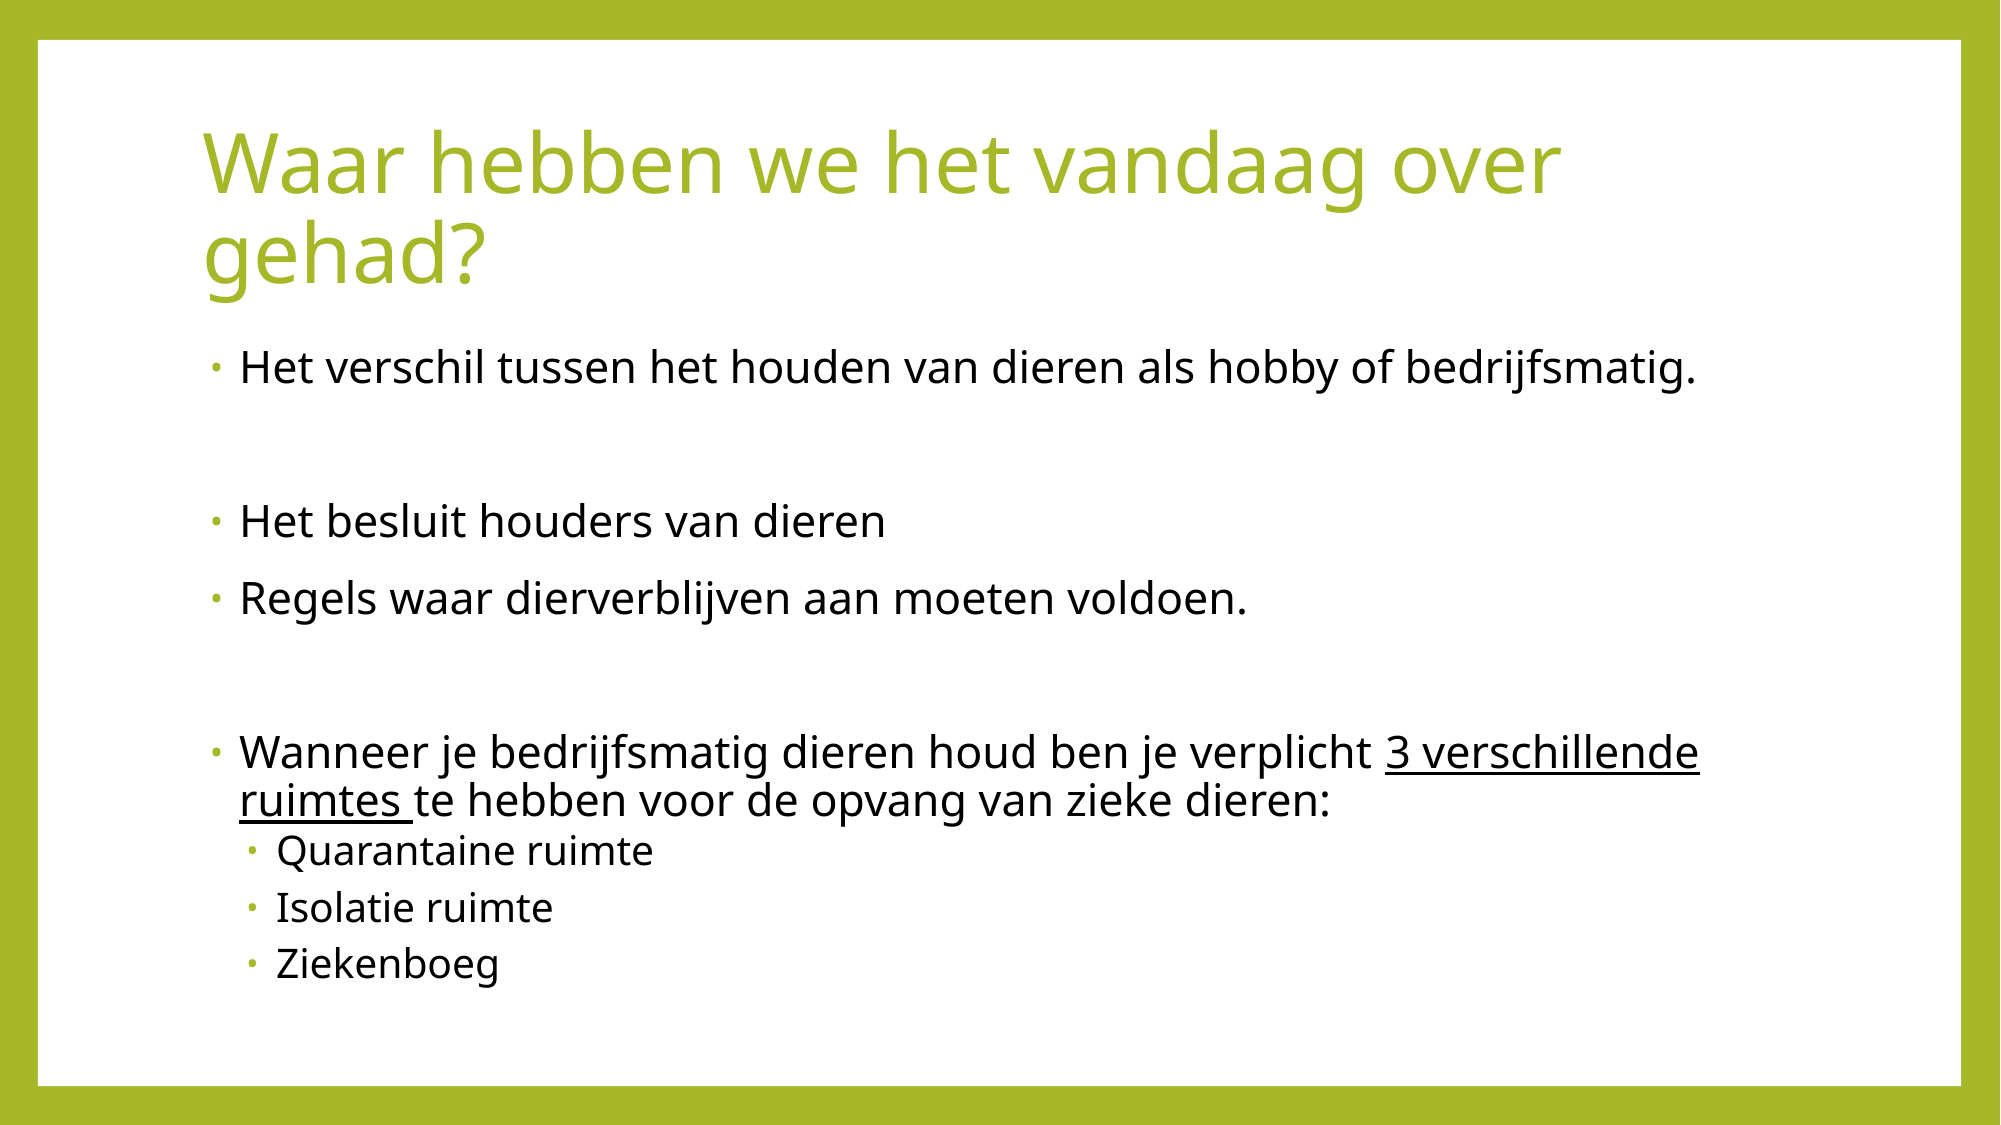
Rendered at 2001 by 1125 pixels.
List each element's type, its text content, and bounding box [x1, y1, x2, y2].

title Waar hebben we het vandaag over gehad? [187, 99, 1808, 323]
list Het verschil tussen het houden van dieren als hobby of bedrijfsmatig. Het besluit houders van dieren Regels waar dierverblijven aan moeten voldoen. Wanneer je bedrijfsmatig dieren houd ben je verplicht 3 verschillende ruimtes te hebben voor de opvang van zieke dieren: Quarantaine ruimte Isolatie ruimte Ziekenboeg [187, 337, 1808, 1000]
